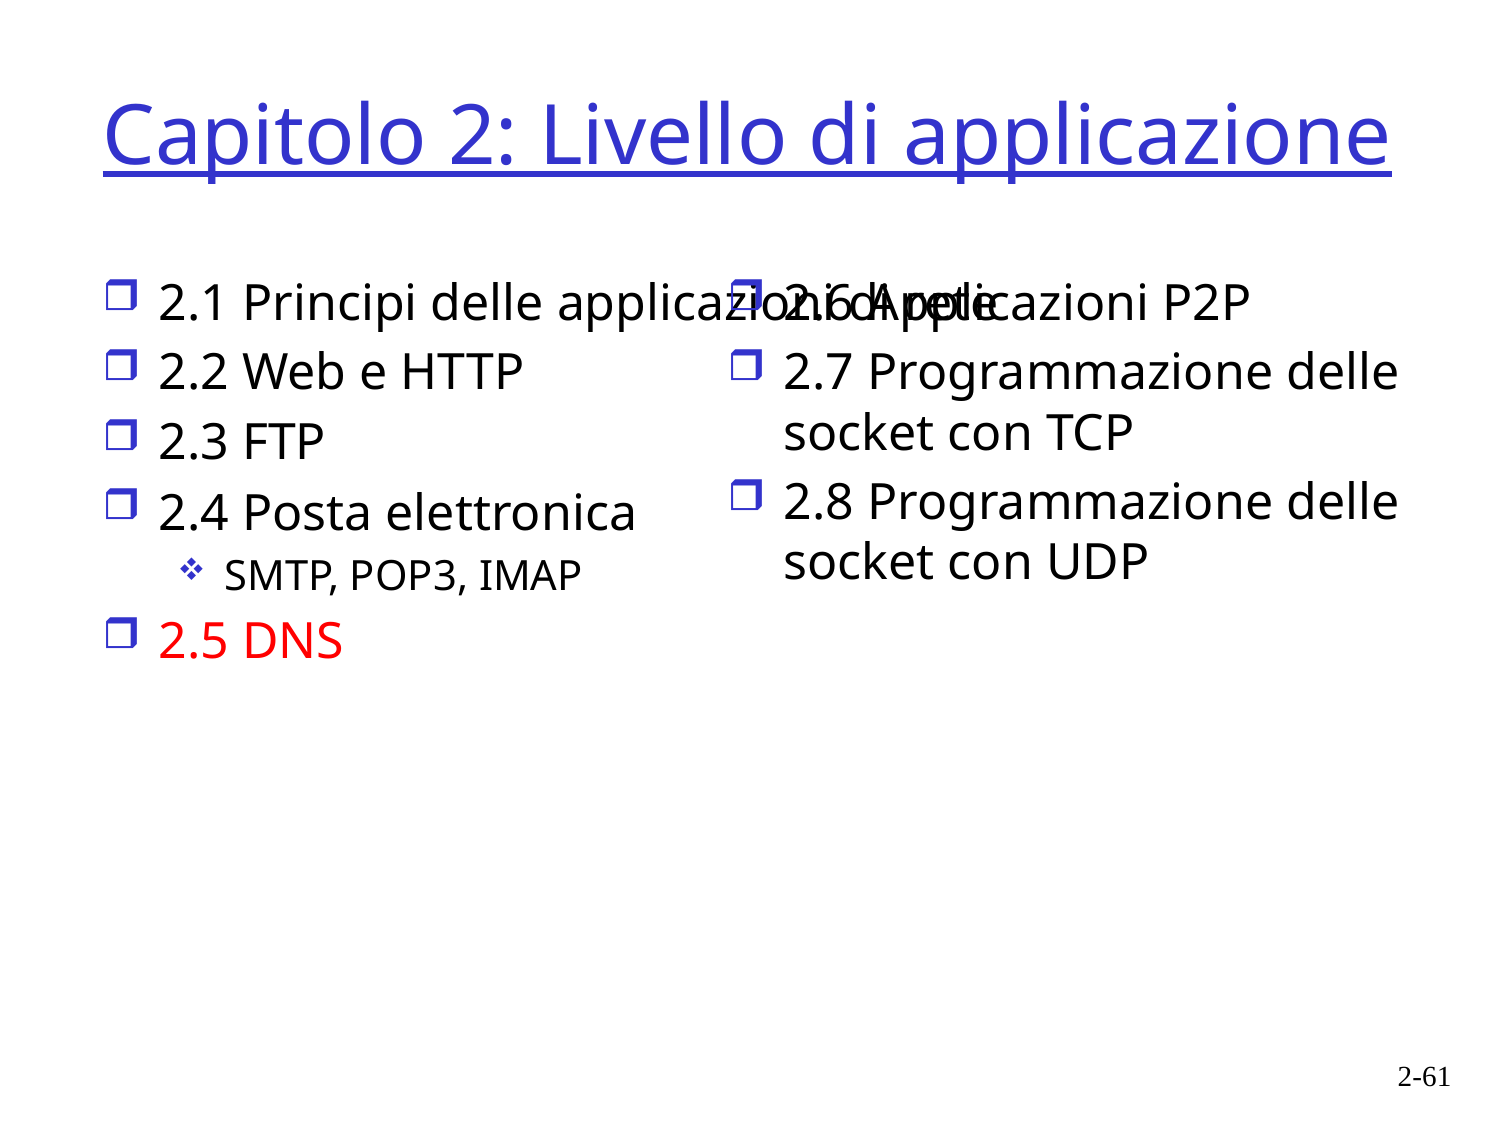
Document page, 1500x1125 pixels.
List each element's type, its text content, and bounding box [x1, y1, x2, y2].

title Capitolo 2: Livello di applicazione [87, 37, 1444, 226]
slide_number 2-61 [1362, 1049, 1467, 1125]
list 2.1 Principi delle applicazioni di rete 2.2 Web e HTTP 2.3 FTP 2.4 Posta elettronica SMTP, POP3, IMAP 2.5 DNS [87, 262, 712, 1026]
list 2.6 Applicazioni P2P 2.7 Programmazione delle socket con TCP 2.8 Programmazione delle socket con UDP [712, 262, 1435, 1026]
